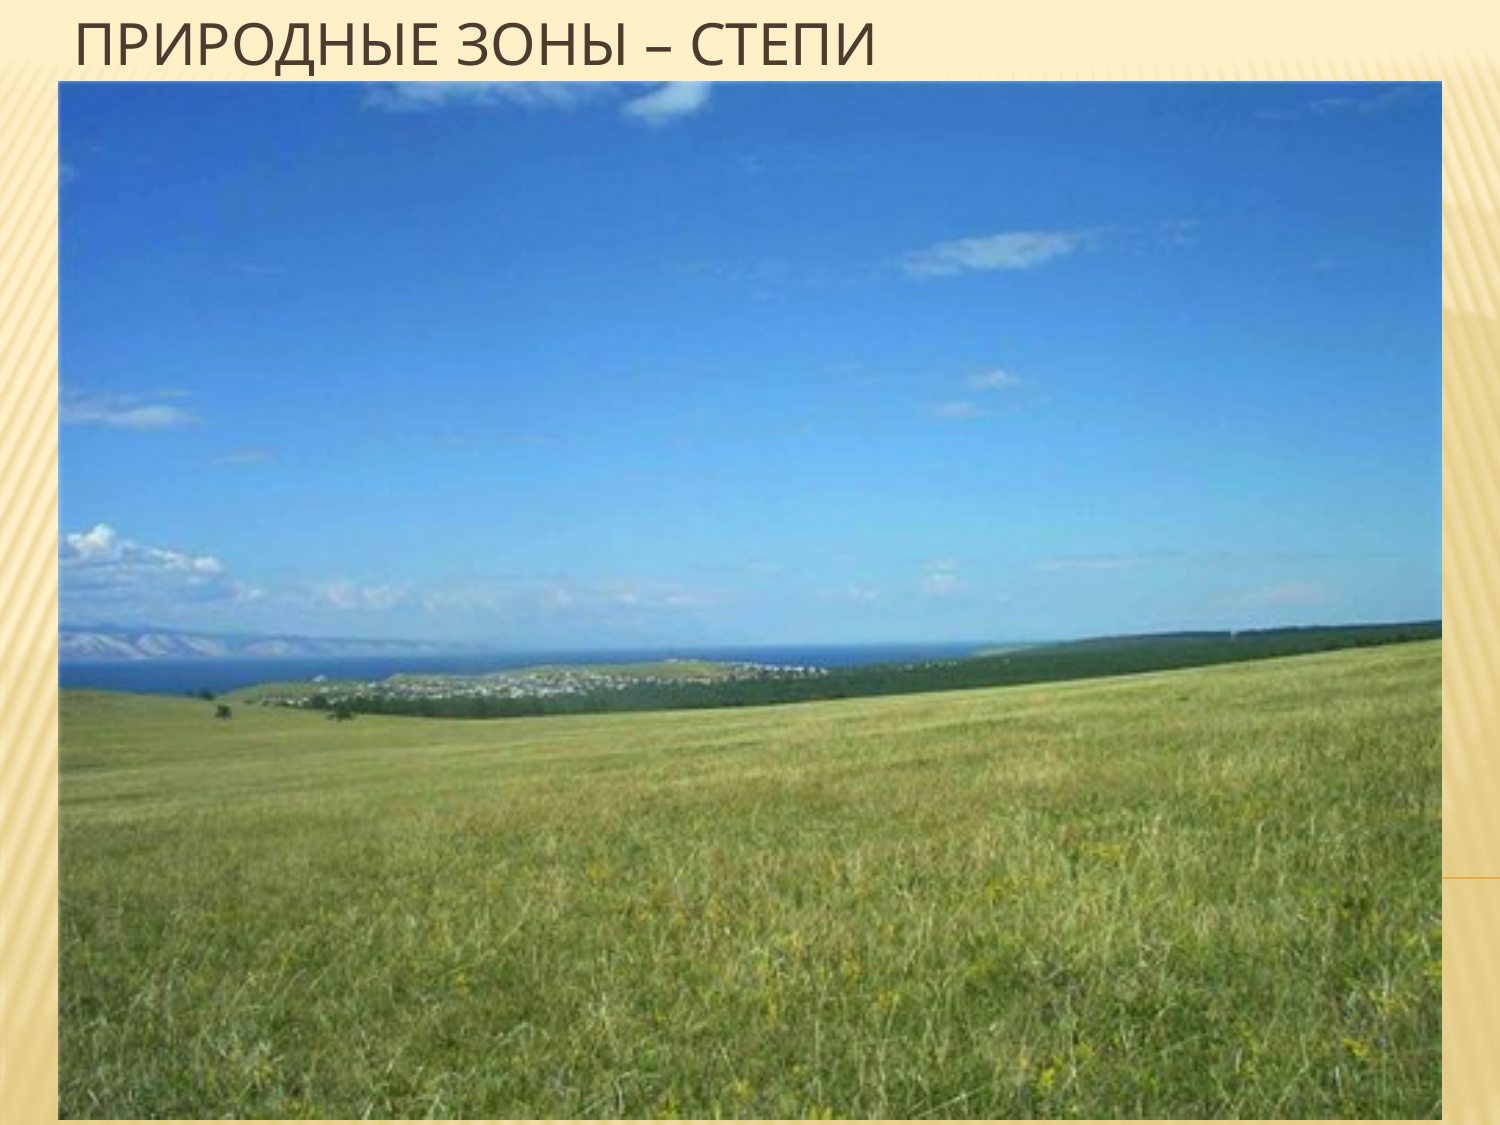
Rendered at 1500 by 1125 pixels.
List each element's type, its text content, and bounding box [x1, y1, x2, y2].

title Природные зоны – степи [58, 0, 1447, 86]
picture [58, 81, 1442, 1120]
